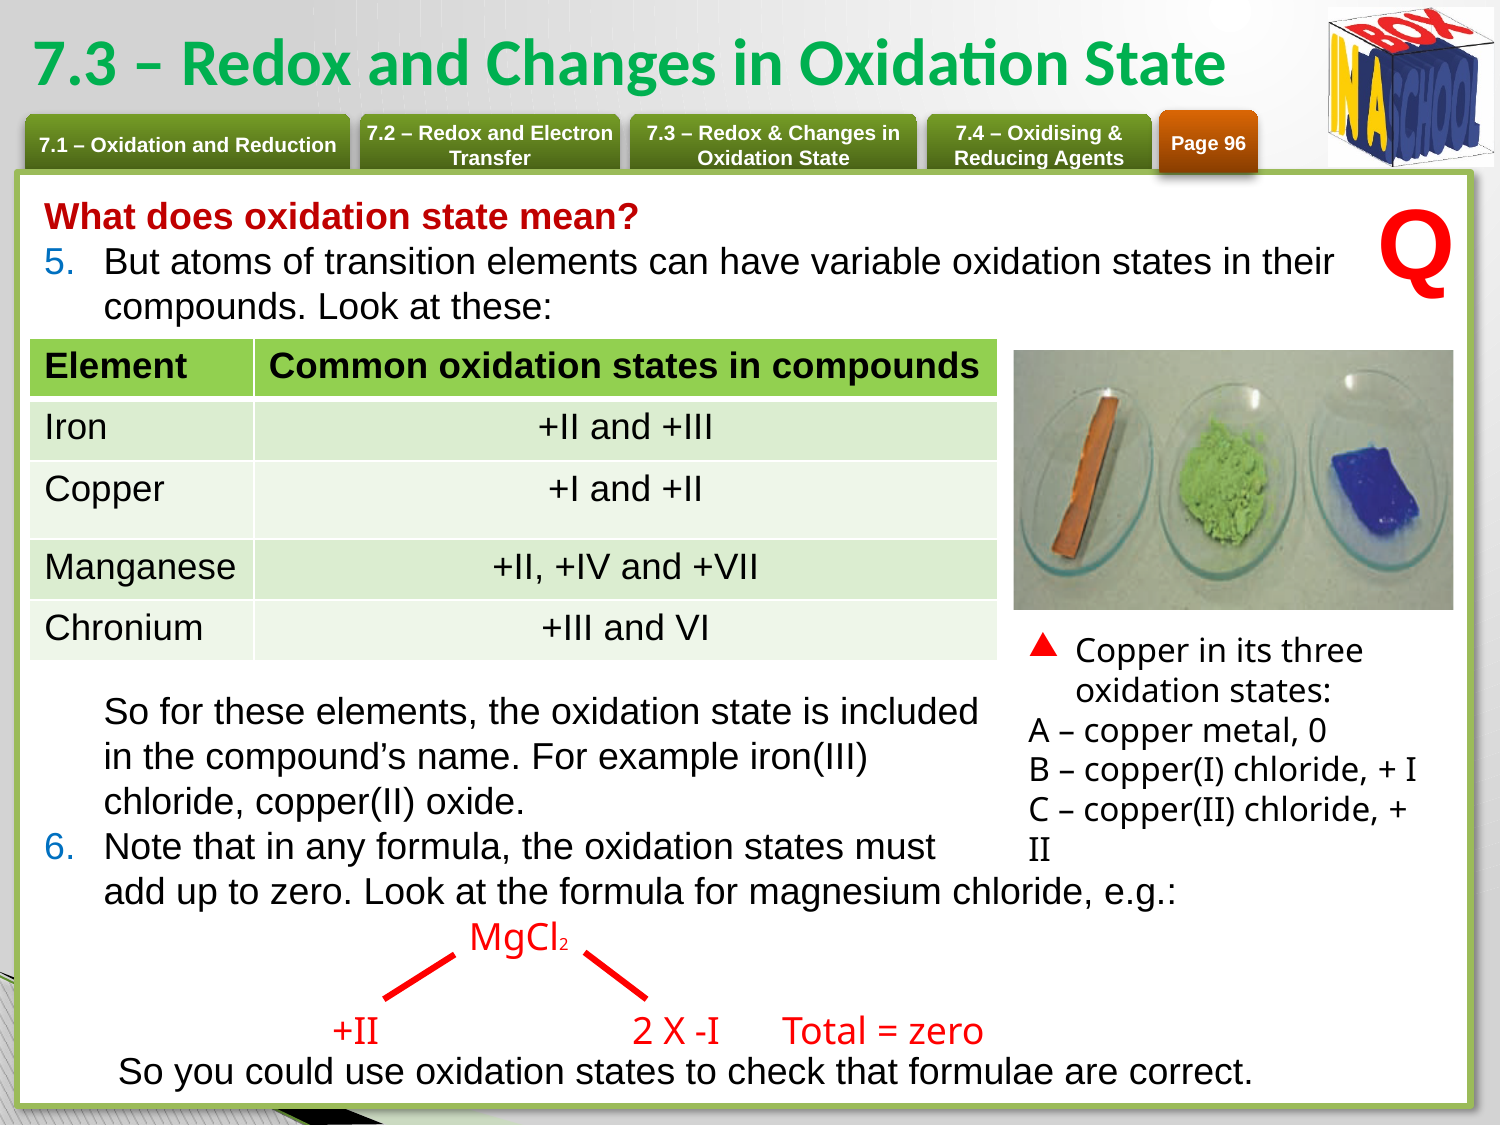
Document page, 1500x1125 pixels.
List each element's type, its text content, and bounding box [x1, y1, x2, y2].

table_cell Iron [30, 402, 253, 460]
table_cell Chronium [30, 601, 253, 660]
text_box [383, 954, 455, 1000]
table_cell Manganese [30, 540, 253, 599]
picture [281, 1114, 303, 1125]
text_box Page 96 [1159, 109, 1258, 173]
title 7.3 – Redox and Changes in Oxidation State [17, 7, 1258, 110]
table_cell +II and +III [255, 402, 997, 460]
table_cell Copper [30, 462, 253, 538]
table_cell +III and VI [255, 601, 997, 660]
text_box +II 2 X -I Total = zero [317, 999, 1000, 1059]
text_box Copper in its three oxidation states: A – copper metal, 0 B – copper(I) chloride, + I C – copper(II) chloride, + II [1013, 621, 1454, 876]
text_box MgCl2 [453, 905, 584, 965]
table_cell +II, +IV and +VII [255, 540, 997, 599]
text_box Q [1362, 172, 1470, 308]
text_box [584, 951, 647, 1000]
text_box What does oxidation state mean? But atoms of transition elements can have variable oxidation states in their compounds. Look at these: So for these elements, the oxidation state is included in the compound’s name. For example iron(III) chloride, copper(II) oxide. Note that in any formula, the oxidation states must add up to zero. Look at the formula for magnesium chloride, e.g.: So you could use oxidation states to check that formulae are correct. [29, 184, 1454, 1100]
table_header Common oxidation states in compounds [255, 339, 997, 396]
table_cell +I and +II [255, 462, 997, 538]
picture [1013, 350, 1454, 610]
picture [1328, 7, 1495, 167]
table_header Element [30, 339, 253, 396]
